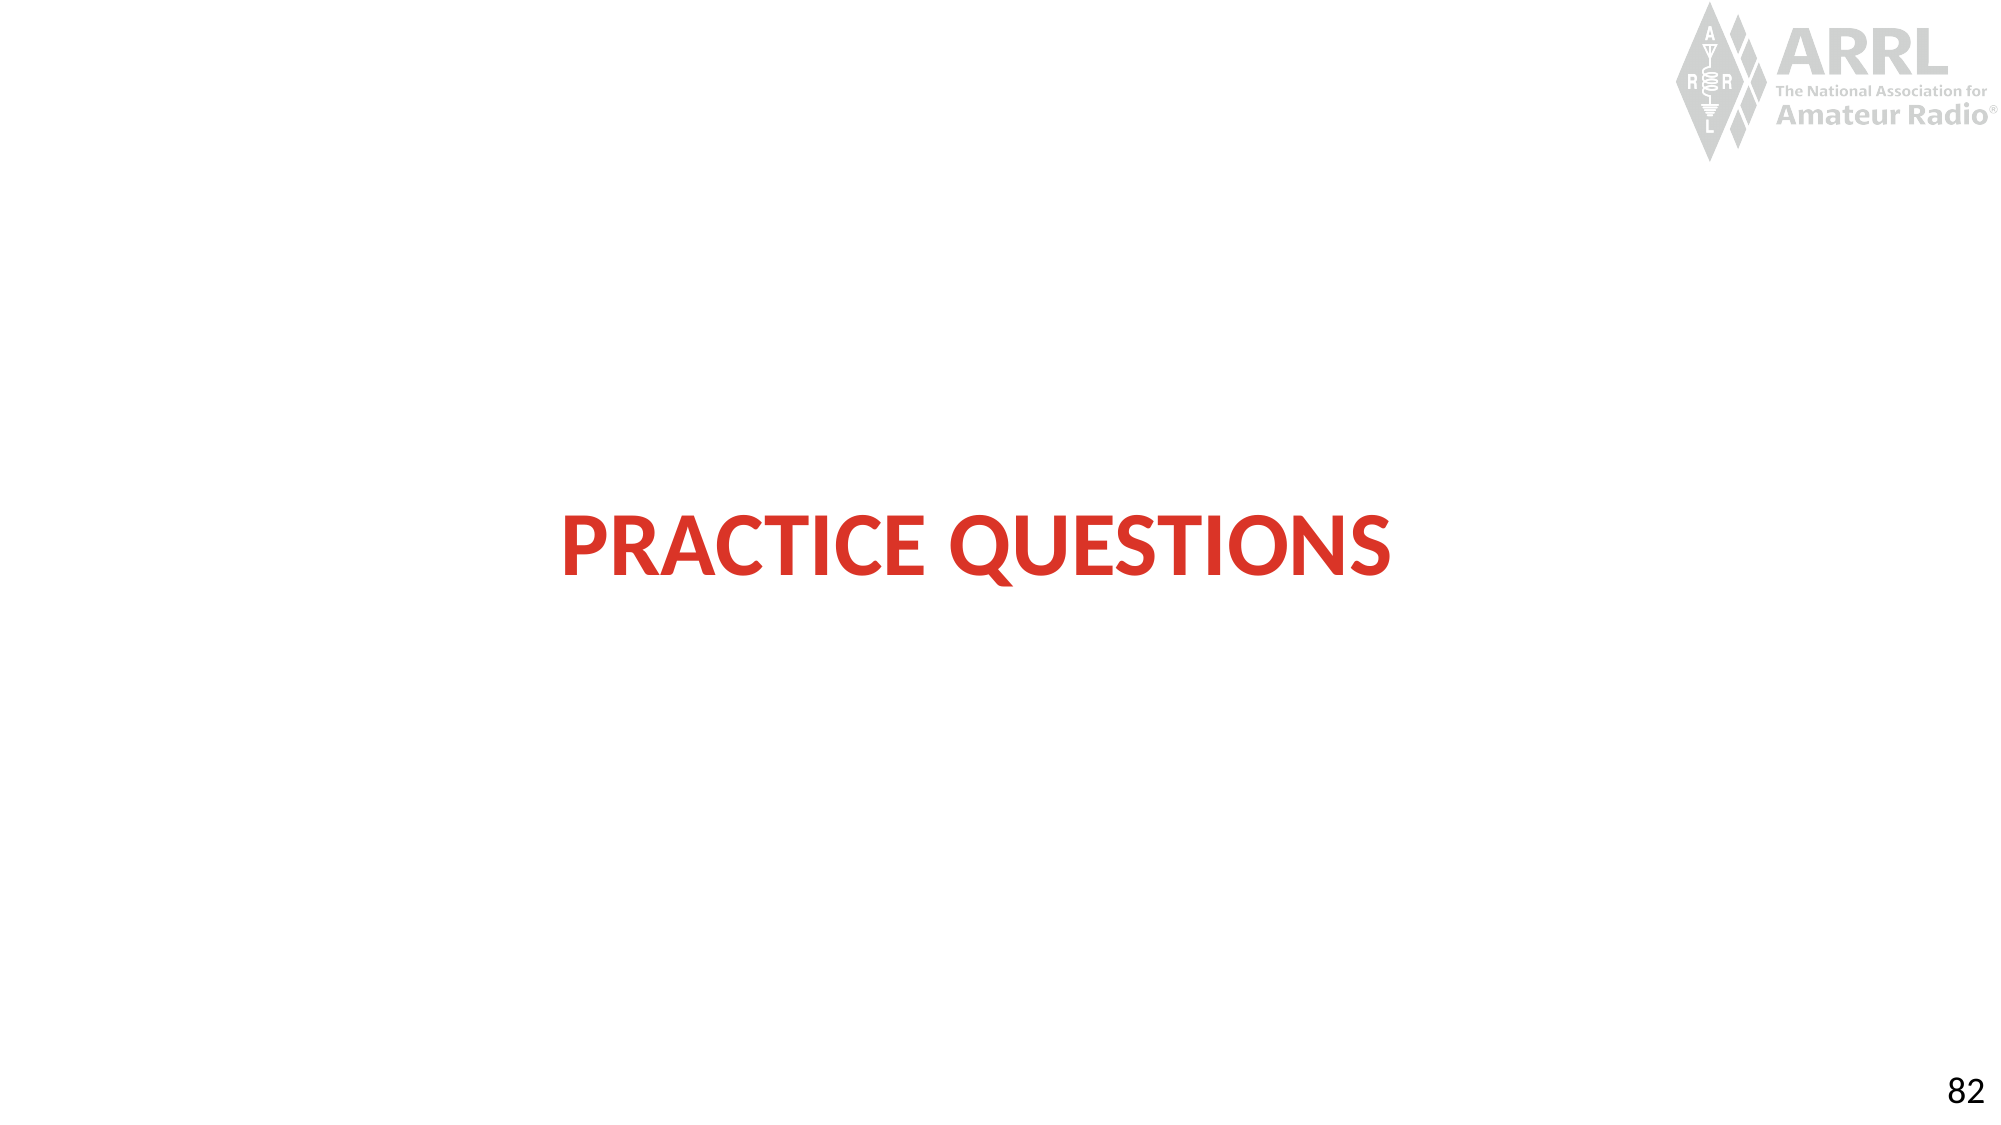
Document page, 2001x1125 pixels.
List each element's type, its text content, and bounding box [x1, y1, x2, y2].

picture [1674, 0, 2000, 164]
title PRACTICE QUESTIONS [114, 437, 1840, 655]
